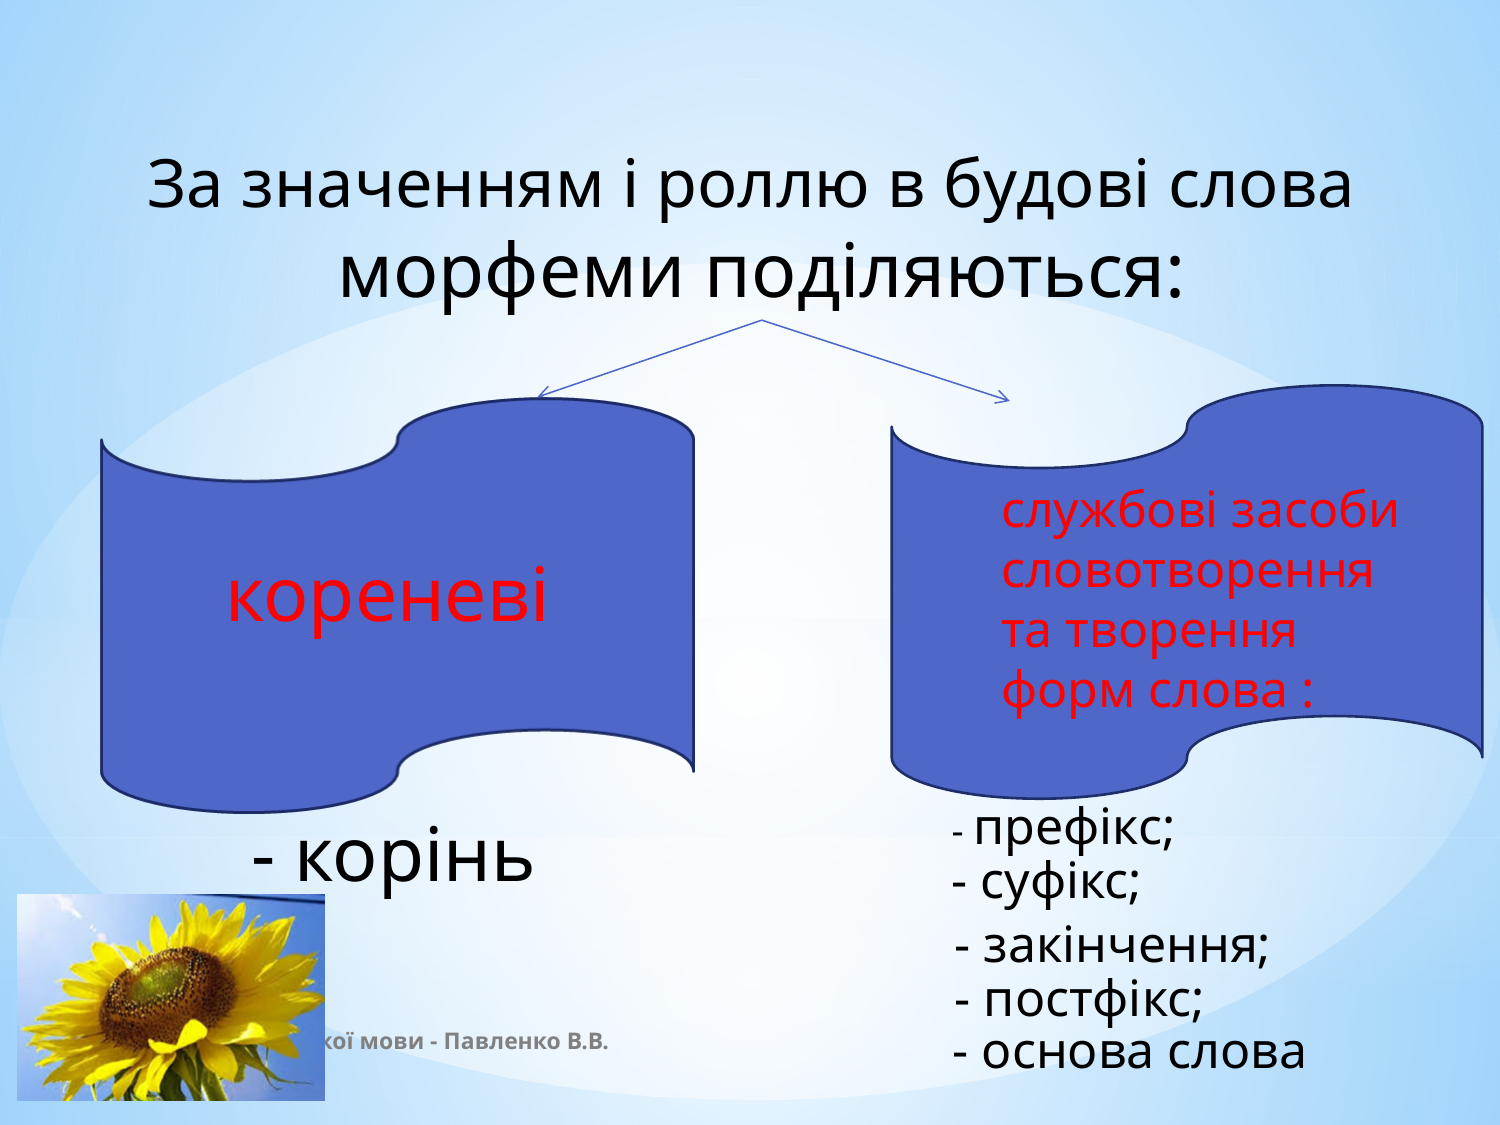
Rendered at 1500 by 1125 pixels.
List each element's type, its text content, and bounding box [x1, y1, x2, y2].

footer Викладач української мови - Павленко В.В. [330, 1012, 625, 1073]
text_box [890, 384, 1484, 786]
text_box - постфікс; [927, 959, 1317, 1011]
text_box - корінь [216, 822, 571, 904]
text_box - префікс; [927, 786, 1329, 841]
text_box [765, 322, 1010, 402]
picture [100, 396, 695, 814]
text_box - закінчення; [927, 905, 1329, 980]
text_box - суфікс; [927, 841, 1353, 916]
text_box - основа слова [915, 1011, 1376, 1087]
text_box За значенням і роллю в будові слова морфеми поділяються: [100, 125, 1424, 321]
text_box службові засоби словотворення та творення форм слова : [986, 470, 1447, 726]
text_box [537, 321, 762, 398]
picture [17, 894, 326, 1101]
